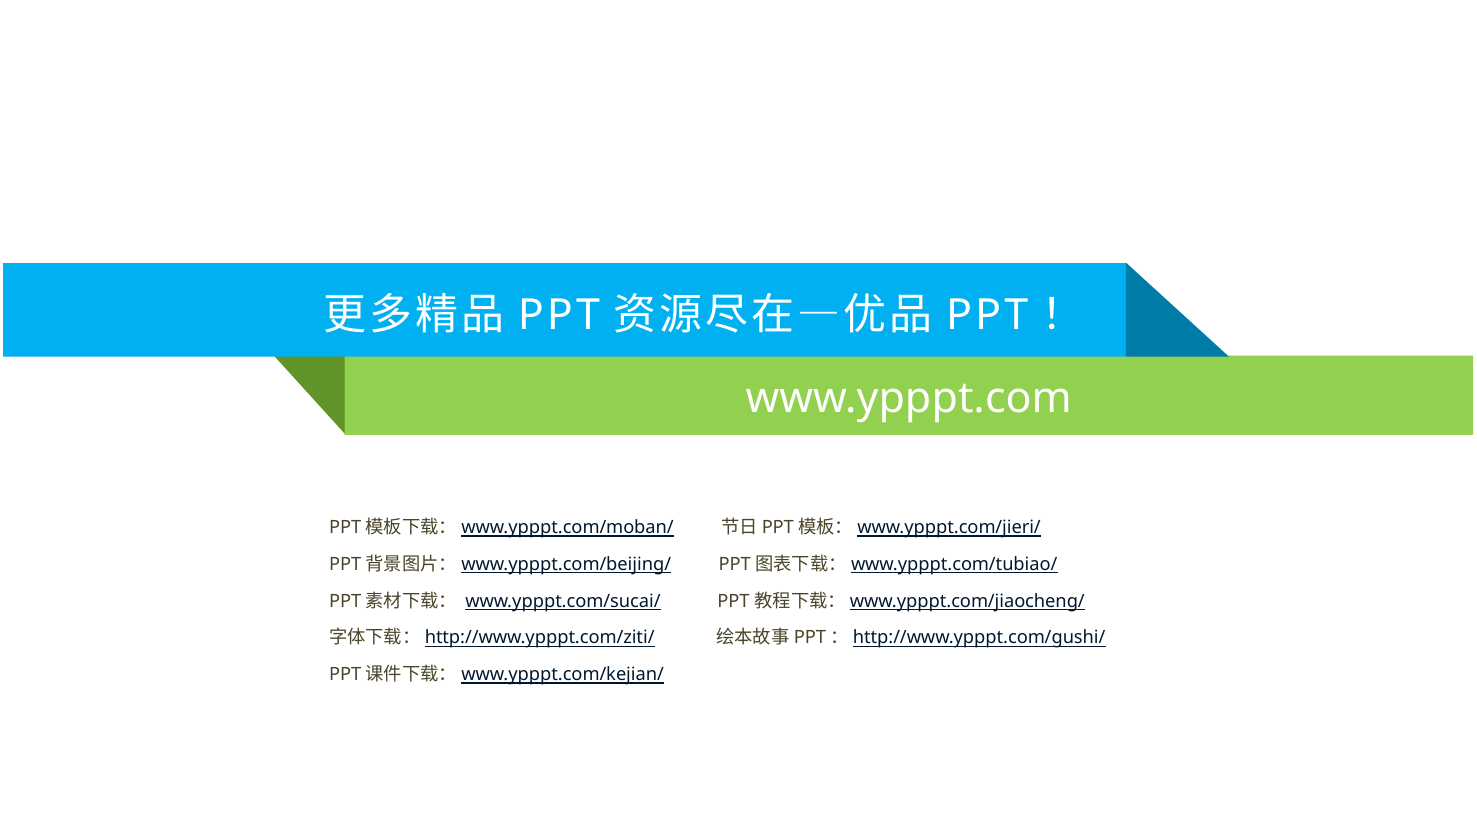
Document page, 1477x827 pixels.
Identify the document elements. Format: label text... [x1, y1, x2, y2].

text_box www.ypppt.com [344, 355, 1474, 436]
text_box 更多精品PPT资源尽在—优品PPT！ [2, 262, 1124, 358]
text_box [274, 358, 344, 435]
text_box PPT模板下载：www.ypppt.com/moban/ 节日PPT模板：www.ypppt.com/jieri/ PPT背景图片：www.ypppt.com/beijing/ PPT图表下载：www.ypppt.com/tubiao/ PPT素材下载： www.ypppt.com/sucai/ PPT教程下载：www.ypppt.com/jiaocheng/ 字体下载：http://www.ypppt.com/ziti/ 绘本故事PPT：http://www.ypppt.com/gushi/ PPT课件下载：www.ypppt.com/kejian/ [314, 472, 1148, 718]
text_box [1124, 260, 1232, 358]
